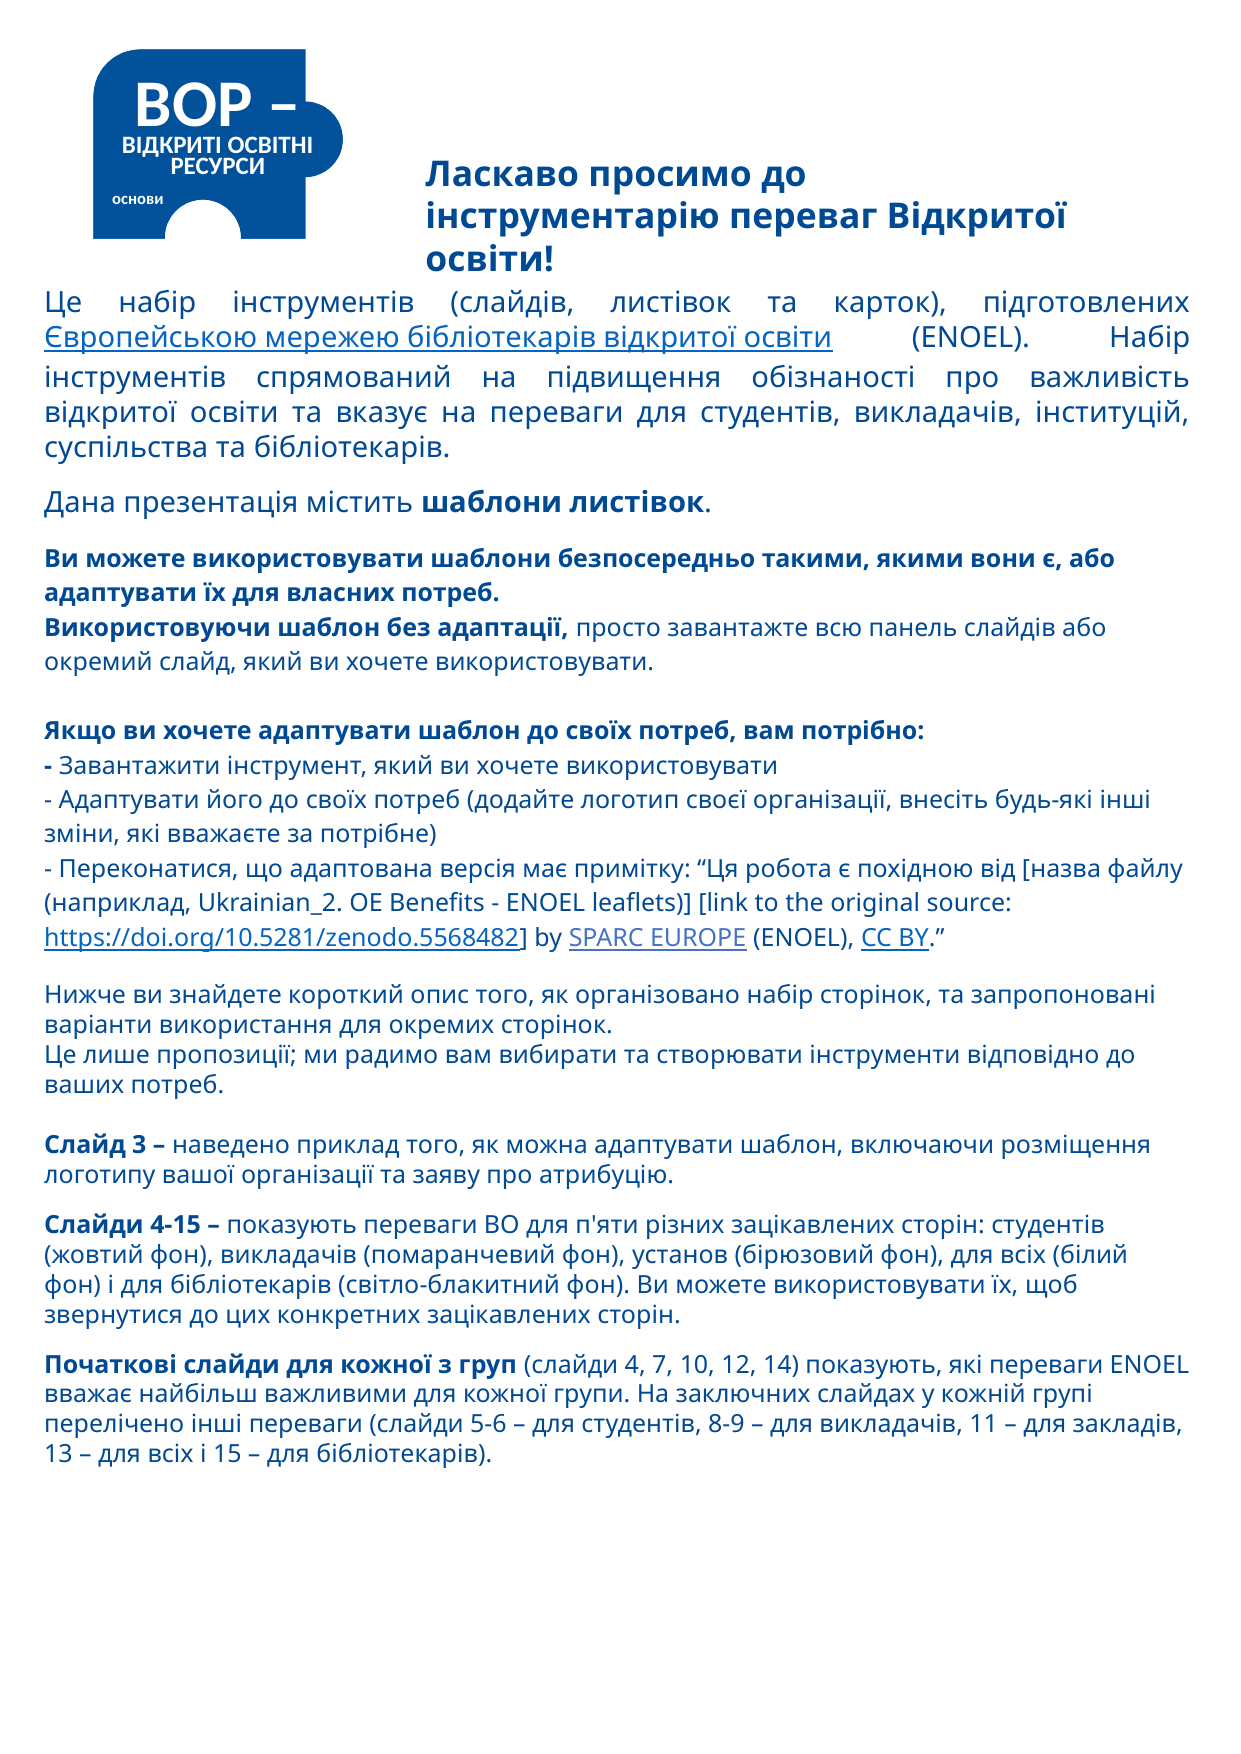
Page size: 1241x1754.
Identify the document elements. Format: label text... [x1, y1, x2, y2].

text_box Ласкаво просимо до інструментарію переваг Відкритої освіти! [410, 136, 1116, 294]
picture [93, 49, 343, 240]
text_box Це набір інструментів (слайдів, листівок та карток), підготовлених Європейською мережею бібліотекарів відкритої освіти (ENOEL). Набір інструментів спрямований на підвищення обізнаності про важливість відкритої освіти та вказує на переваги для студентів, викладачів, інституцій, суспільства та бібліотекарів. Дана презентація містить шаблони листівок. Ви можете використовувати шаблони безпосередньо такими, якими вони є, або адаптувати їх для власних потреб. Використовуючи шаблон без адаптації, просто завантажте всю панель слайдів або окремий слайд, який ви хочете використовувати. Якщо ви хочете адаптувати шаблон до своїх потреб, вам потрібно: - Завантажити інструмент, який ви хочете використовувати - Адаптувати його до своїх потреб (додайте логотип своєї організації, внесіть будь-які інші зміни, які вважаєте за потрібне) - Переконатися, що адаптована версія має примітку: “Ця робота є похідною від [назва файлу (наприклад, Ukrainian_2. OE Benefits - ENOEL leaflets)] [link to the original source: https://doi.org/10.5281/zenodo.5568482] by SPARC EUROPE (ENOEL), CC BY.” Нижче ви знайдете короткий опис того, як організовано набір сторінок, та запропоновані варіанти використання для окремих сторінок. Це лише пропозиції; ми радимо вам вибирати та створювати інструменти відповідно до ваших потреб. Слайд 3 – наведено приклад того, як можна адаптувати шаблон, включаючи розміщення логотипу вашої організації та заяву про атрибуцію. Слайди 4-15 – показують переваги BO для п'яти різних зацікавлених сторін: студентів (жовтий фон), викладачів (помаранчевий фон), установ (бірюзовий фон), для всіх (білий фон) і для бібліотекарів (світло-блакитний фон). Ви можете використовувати їх, щоб звернутися до цих конкретних зацікавлених сторін. Початкові слайди для кожної з груп (слайди 4, 7, 10, 12, 14) показують, які переваги ENOEL вважає найбільш важливими для кожної групи. На заключних слайдах у кожній групі перелічено інші переваги (слайди 5-6 – для студентів, 8-9 – для викладачів, 11 – для закладів, 13 – для всіх і 15 – для бібліотекарів). [29, 268, 1206, 1483]
